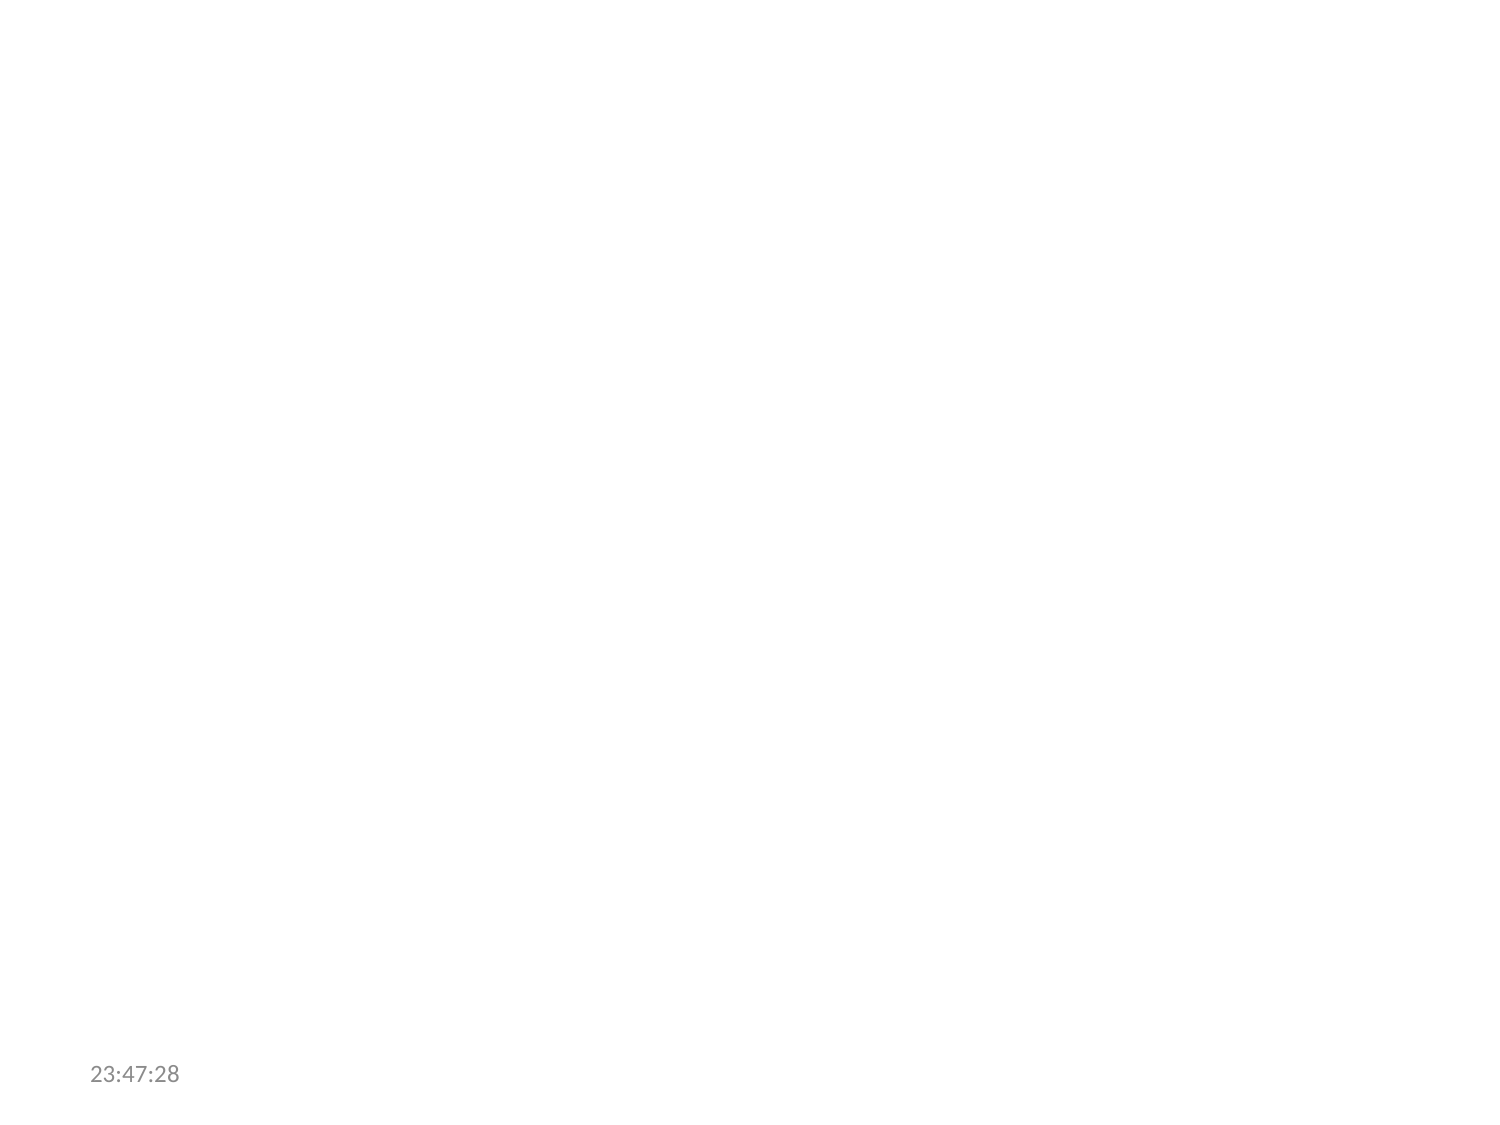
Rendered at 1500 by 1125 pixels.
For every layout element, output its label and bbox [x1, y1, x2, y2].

slide_number [75, 1042, 425, 1103]
